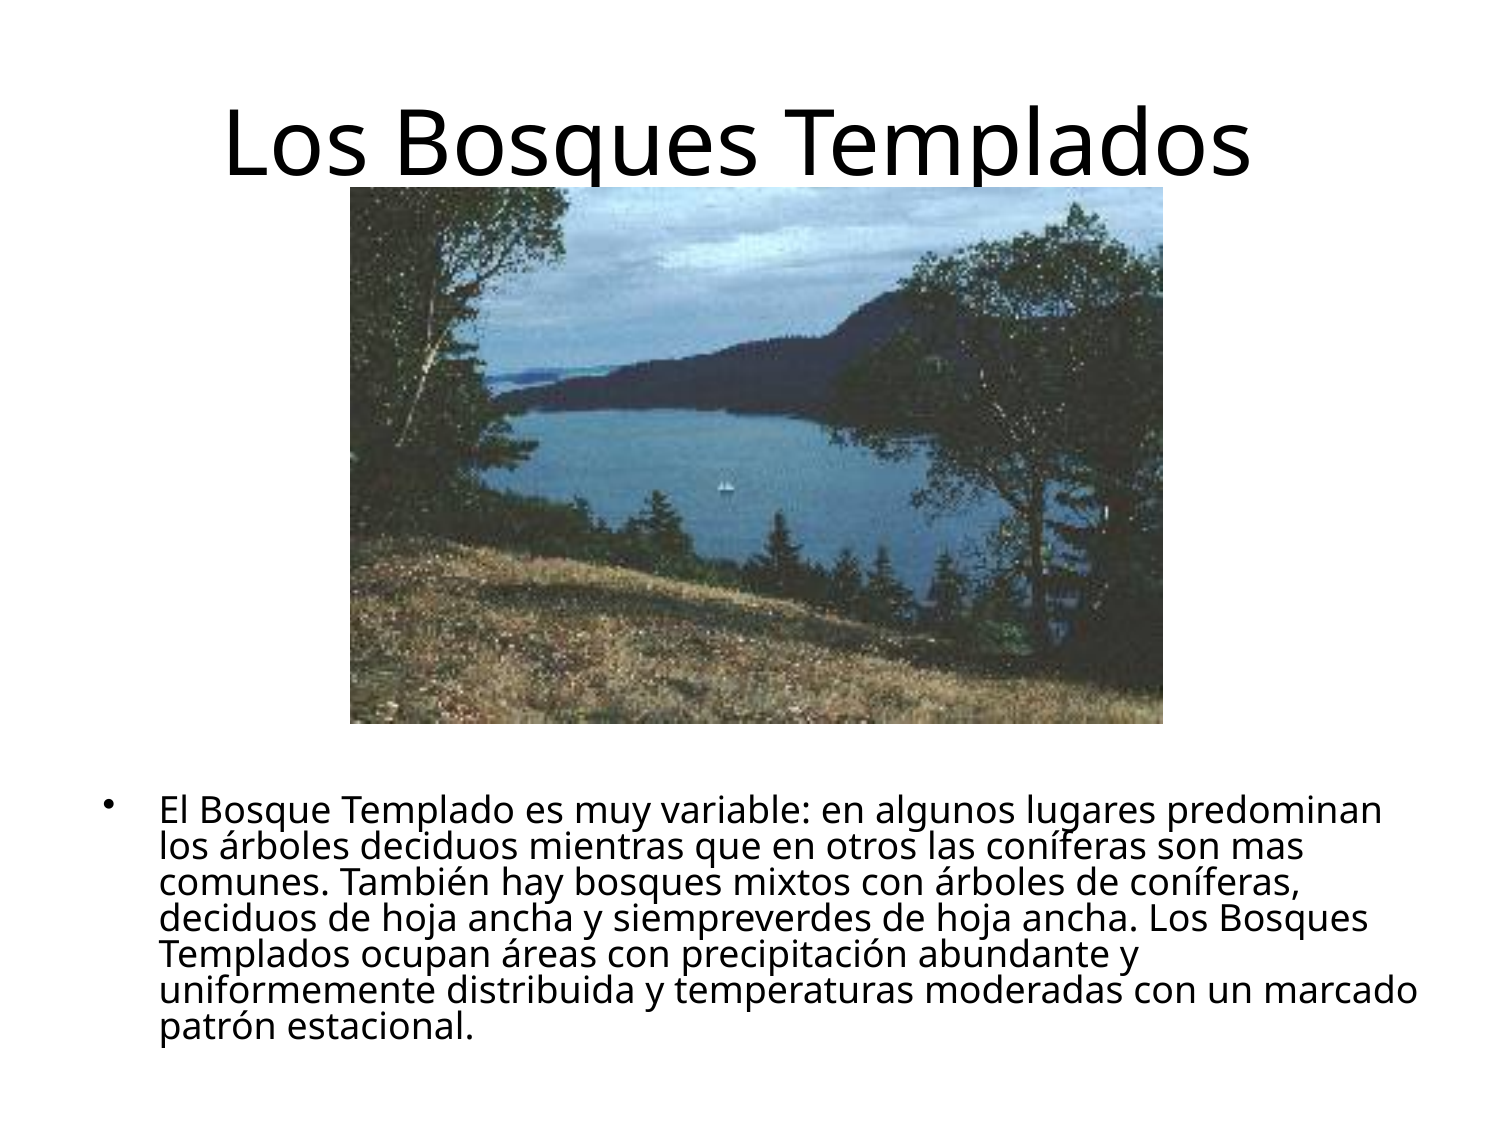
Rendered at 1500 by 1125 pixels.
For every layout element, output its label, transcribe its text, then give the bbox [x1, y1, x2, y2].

picture [349, 187, 1163, 724]
list El Bosque Templado es muy variable: en algunos lugares predominan los árboles deciduos mientras que en otros las coníferas son mas comunes. También hay bosques mixtos con árboles de coníferas, deciduos de hoja ancha y siempreverdes de hoja ancha. Los Bosques Templados ocupan áreas con precipitación abundante y uniformemente distribuida y temperaturas moderadas con un marcado patrón estacional. [87, 787, 1438, 1068]
title Los Bosques Templados [74, 44, 1426, 233]
